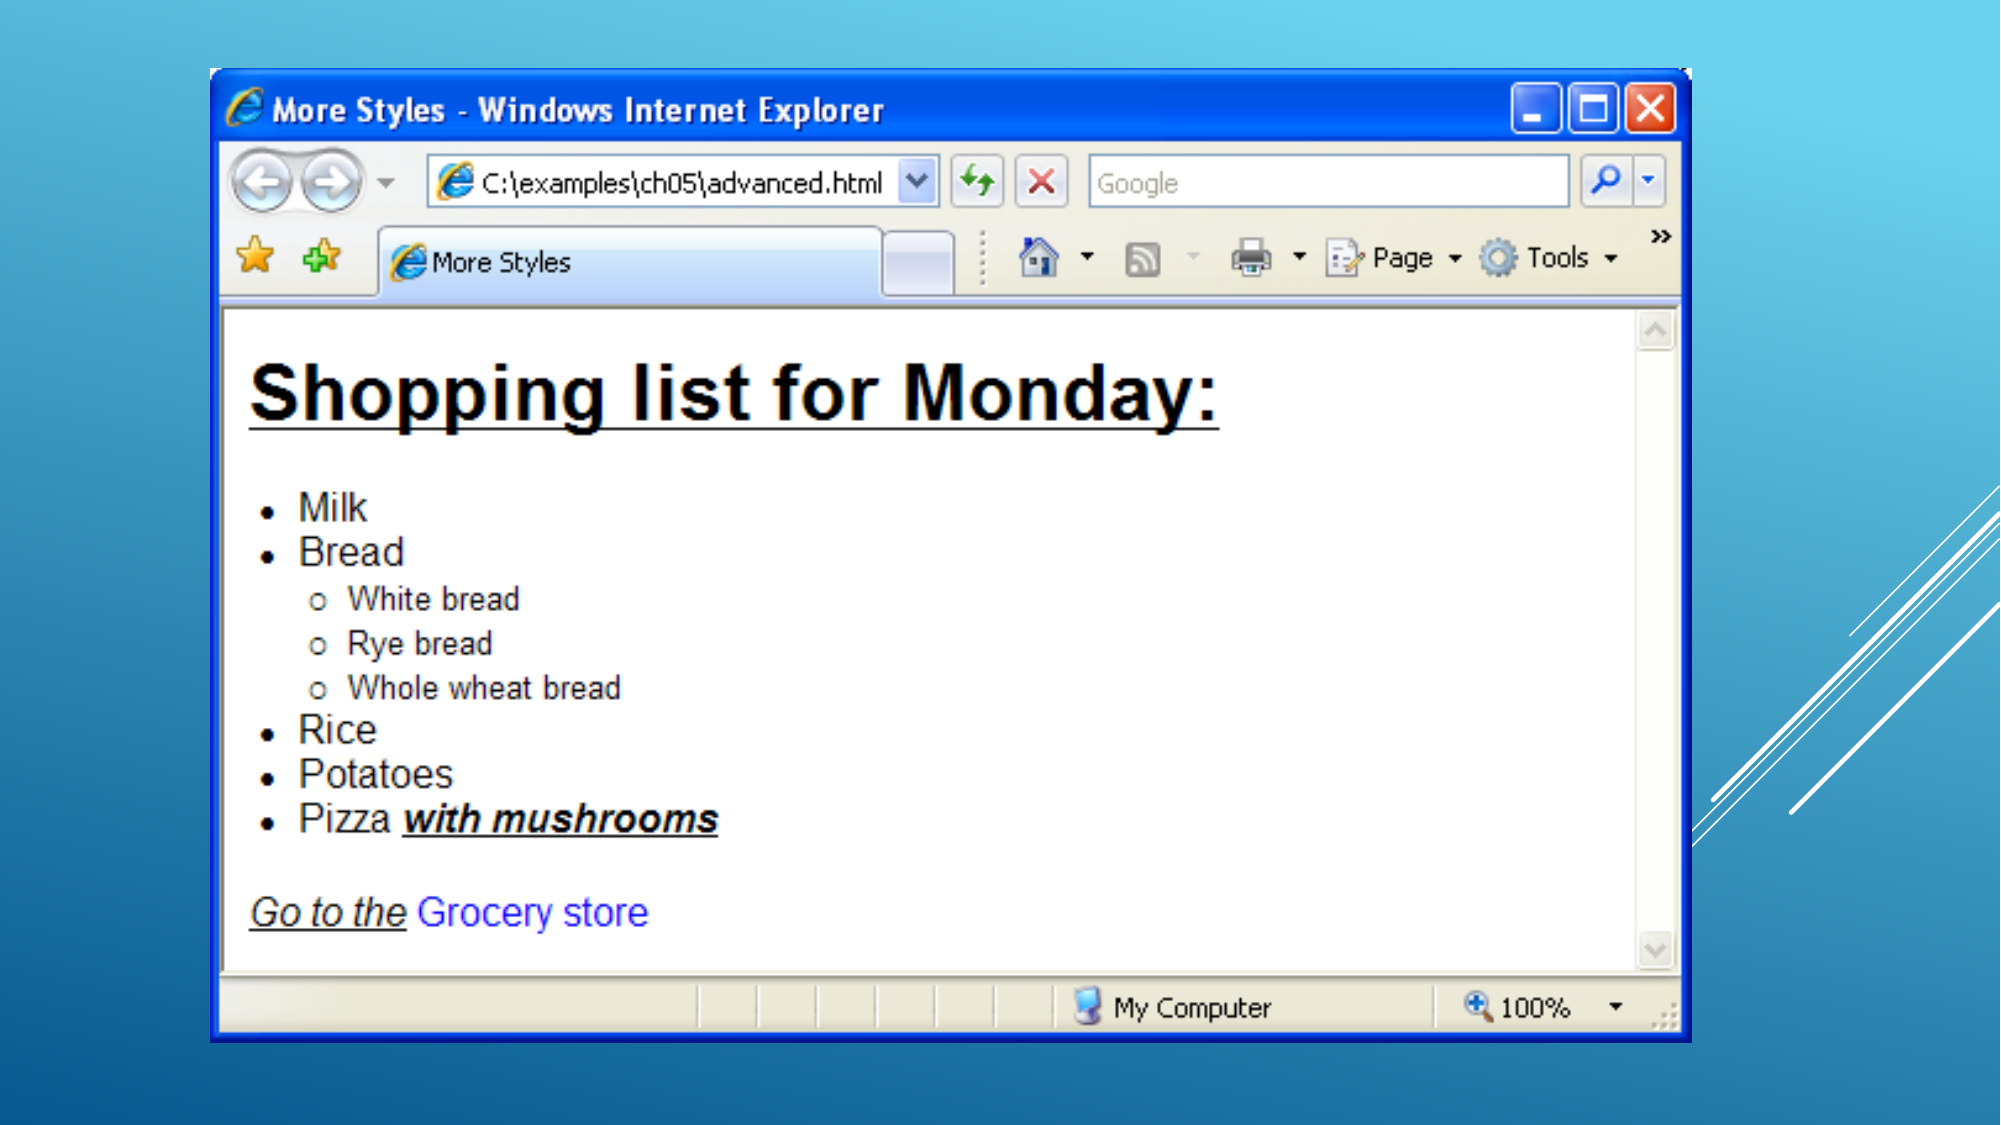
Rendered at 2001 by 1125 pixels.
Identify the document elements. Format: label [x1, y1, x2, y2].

picture [210, 67, 1692, 1044]
